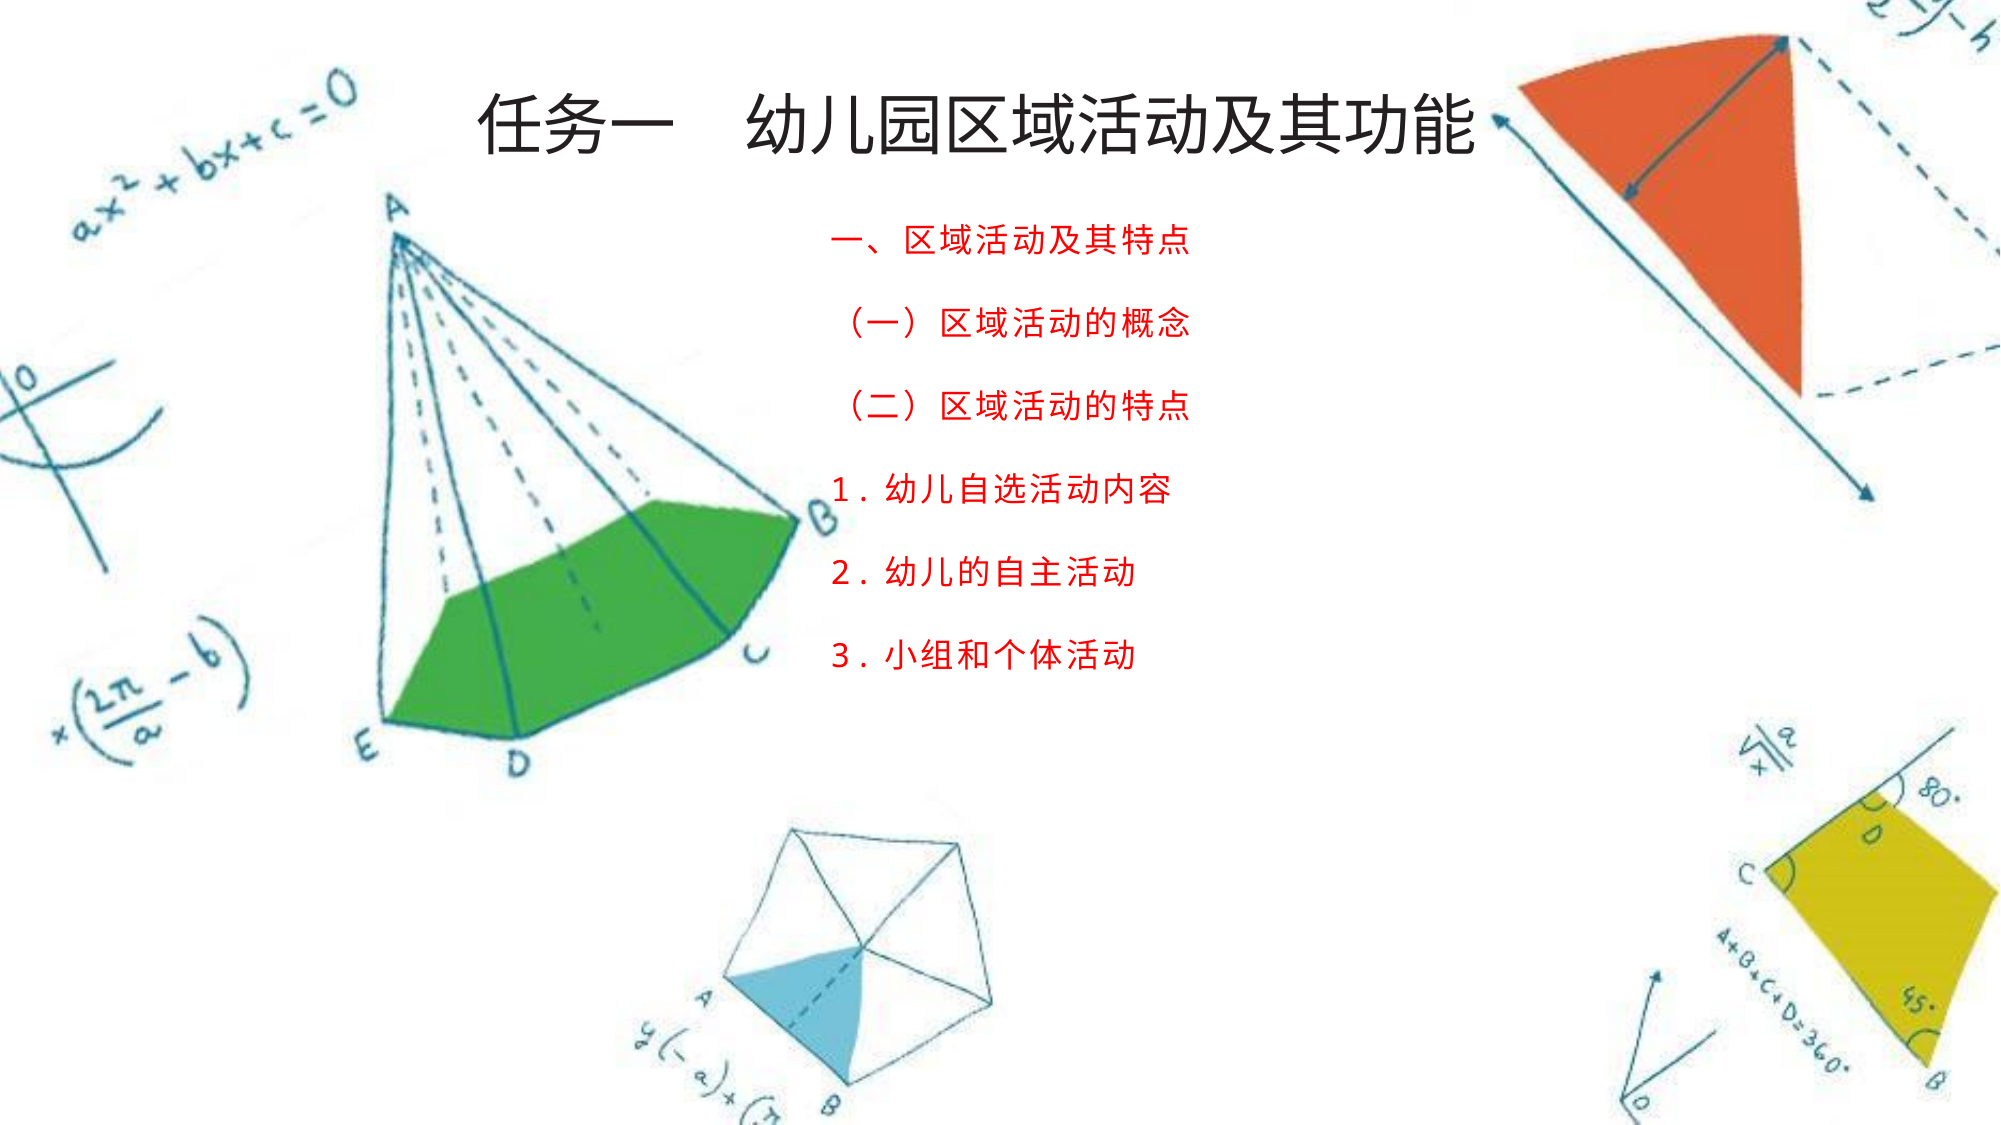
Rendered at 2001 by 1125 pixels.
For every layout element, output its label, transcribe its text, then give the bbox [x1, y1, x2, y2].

picture [0, 0, 2001, 1125]
list 一、区域活动及其特点 （一）区域活动的概念 （二）区域活动的特点 1.幼儿自选活动内容 2.幼儿的自主活动 3.小组和个体活动 [769, 219, 1487, 941]
text_box 任务一 幼儿园区域活动及其功能 [461, 75, 1505, 227]
